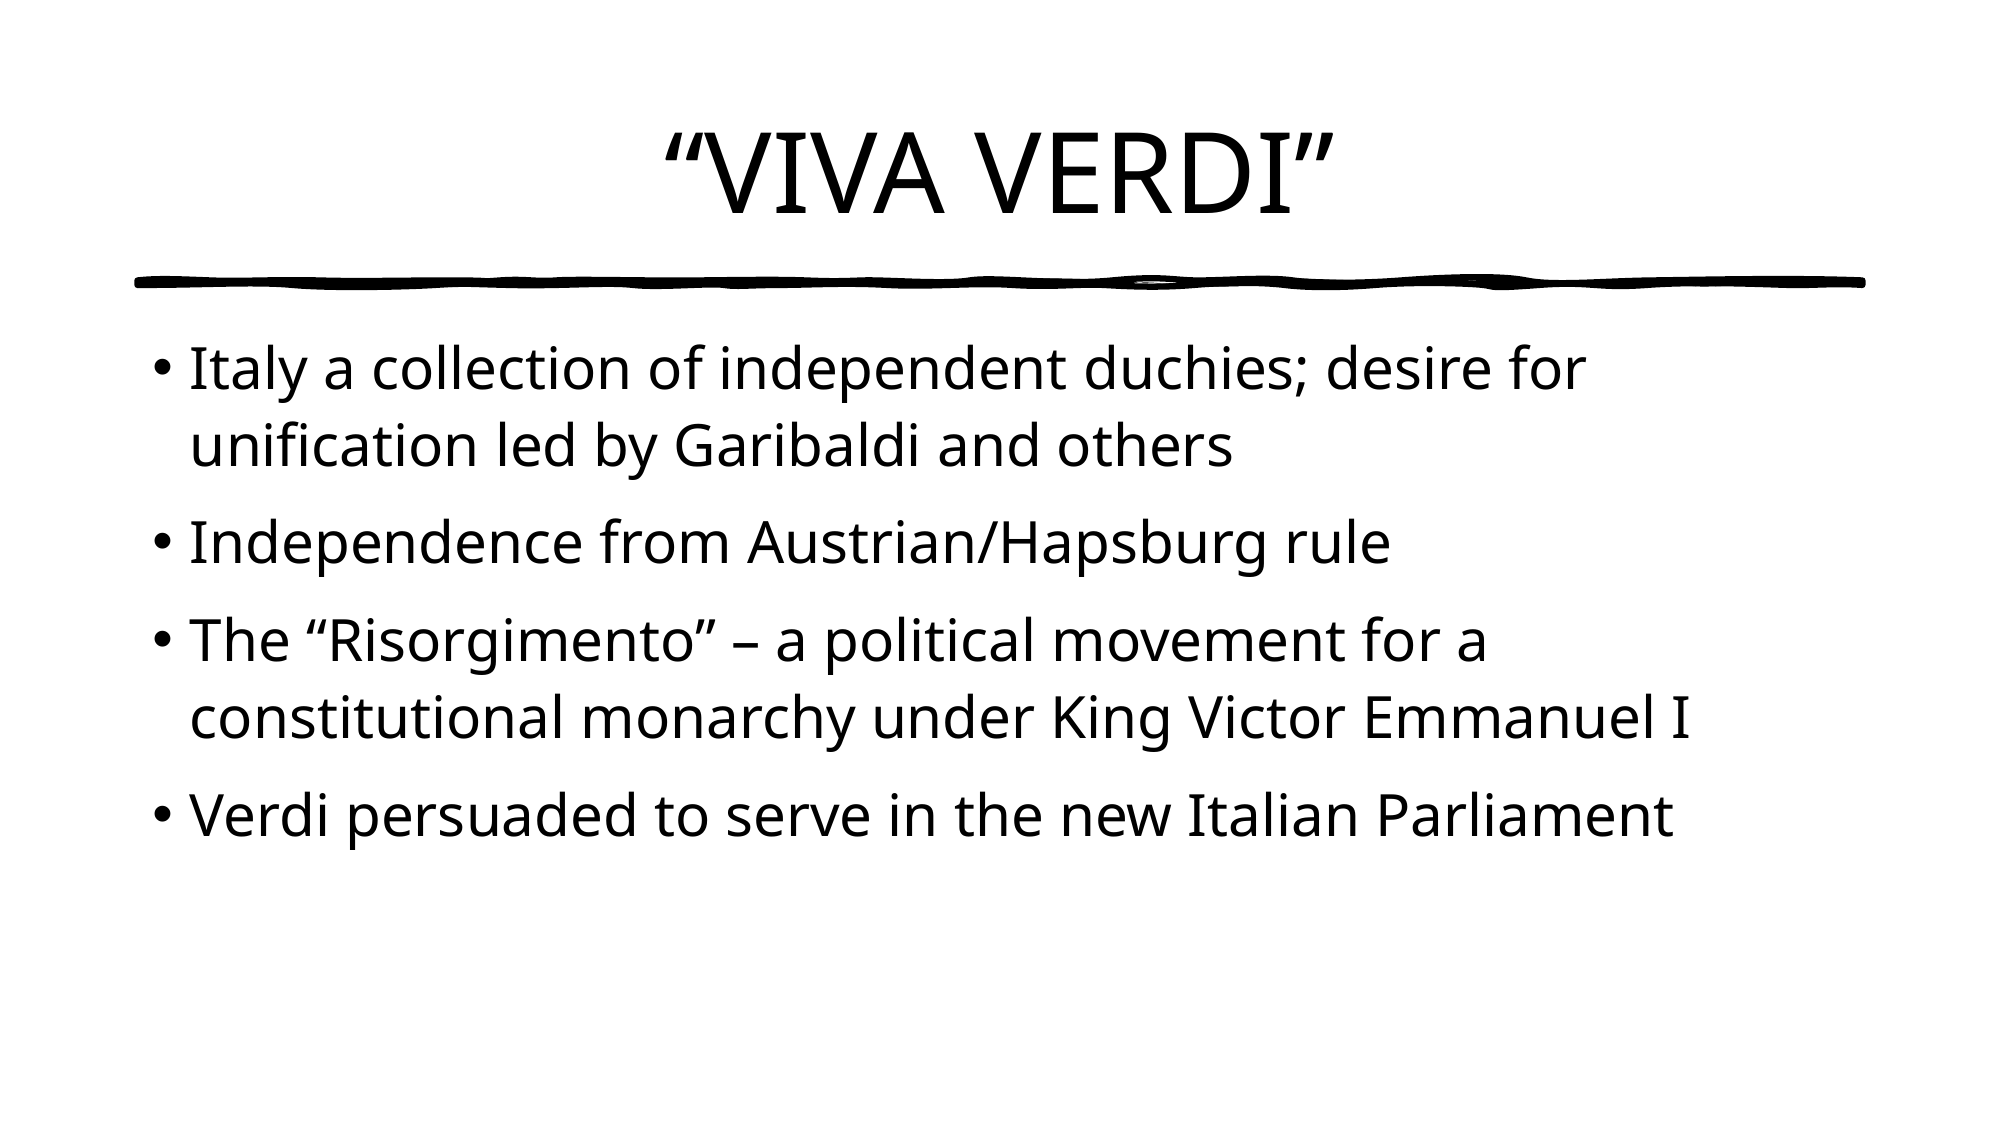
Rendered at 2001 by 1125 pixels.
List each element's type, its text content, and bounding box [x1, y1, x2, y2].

list Italy a collection of independent duchies; desire for unification led by Garibaldi and others Independence from Austrian/Hapsburg rule The “Risorgimento” – a political movement for a constitutional monarchy under King Victor Emmanuel I Verdi persuaded to serve in the new Italian Parliament [137, 316, 1863, 1014]
title “VIVA VERDI” [137, 59, 1863, 278]
